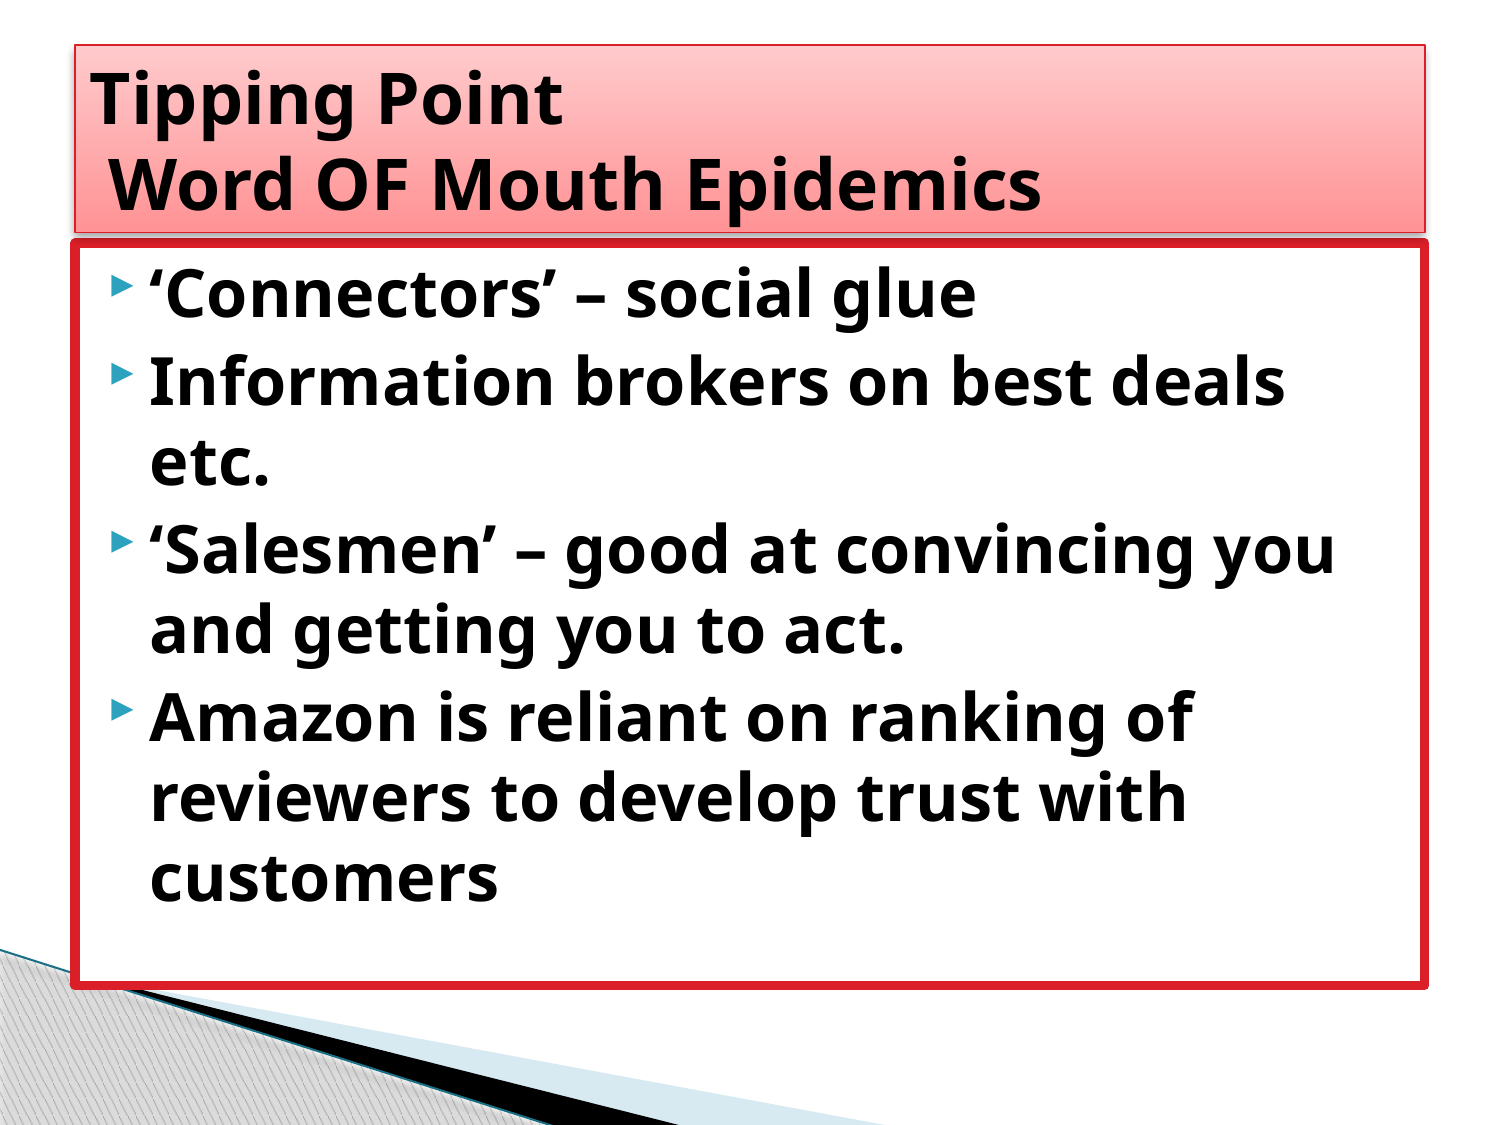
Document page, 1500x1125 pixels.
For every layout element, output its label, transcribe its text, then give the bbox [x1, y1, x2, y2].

list ‘Connectors’ – social glue Information brokers on best deals etc. ‘Salesmen’ – good at convincing you and getting you to act. Amazon is reliant on ranking of reviewers to develop trust with customers [70, 240, 1429, 990]
title Tipping Point Word OF Mouth Epidemics [74, 44, 1426, 233]
